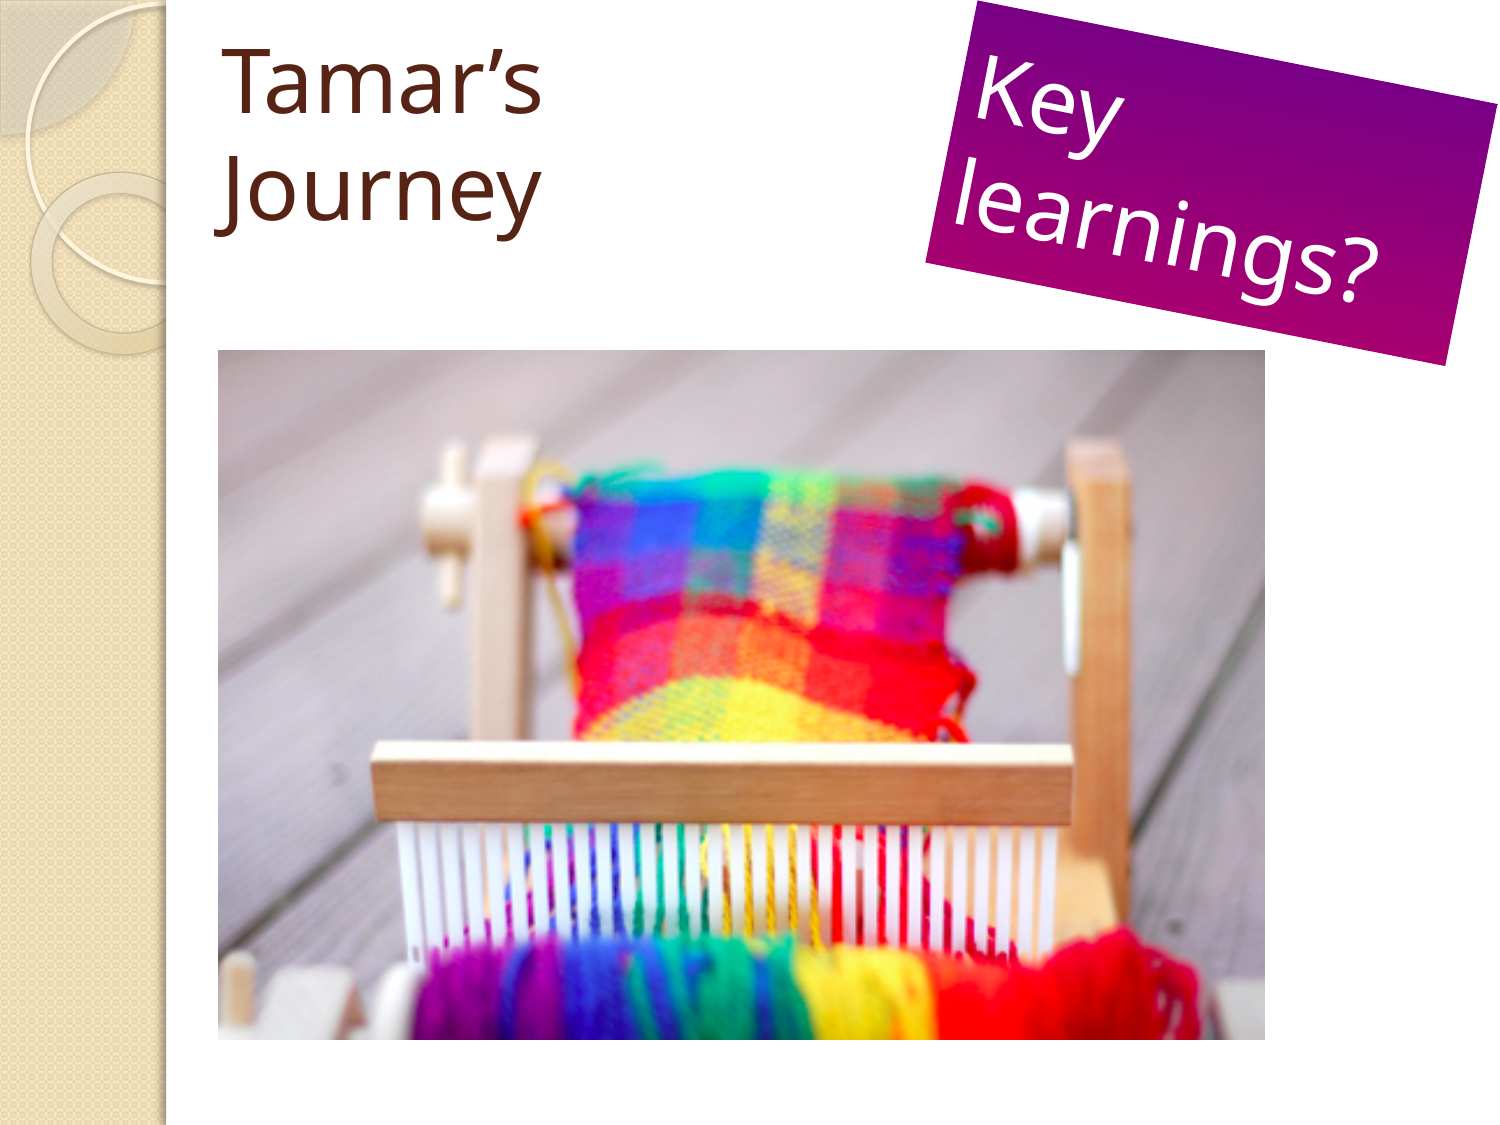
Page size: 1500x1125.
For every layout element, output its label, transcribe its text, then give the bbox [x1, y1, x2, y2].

picture [218, 350, 1265, 1040]
title Tamar’s Journey [206, 0, 587, 386]
text_box Key learnings? [925, 0, 1498, 367]
